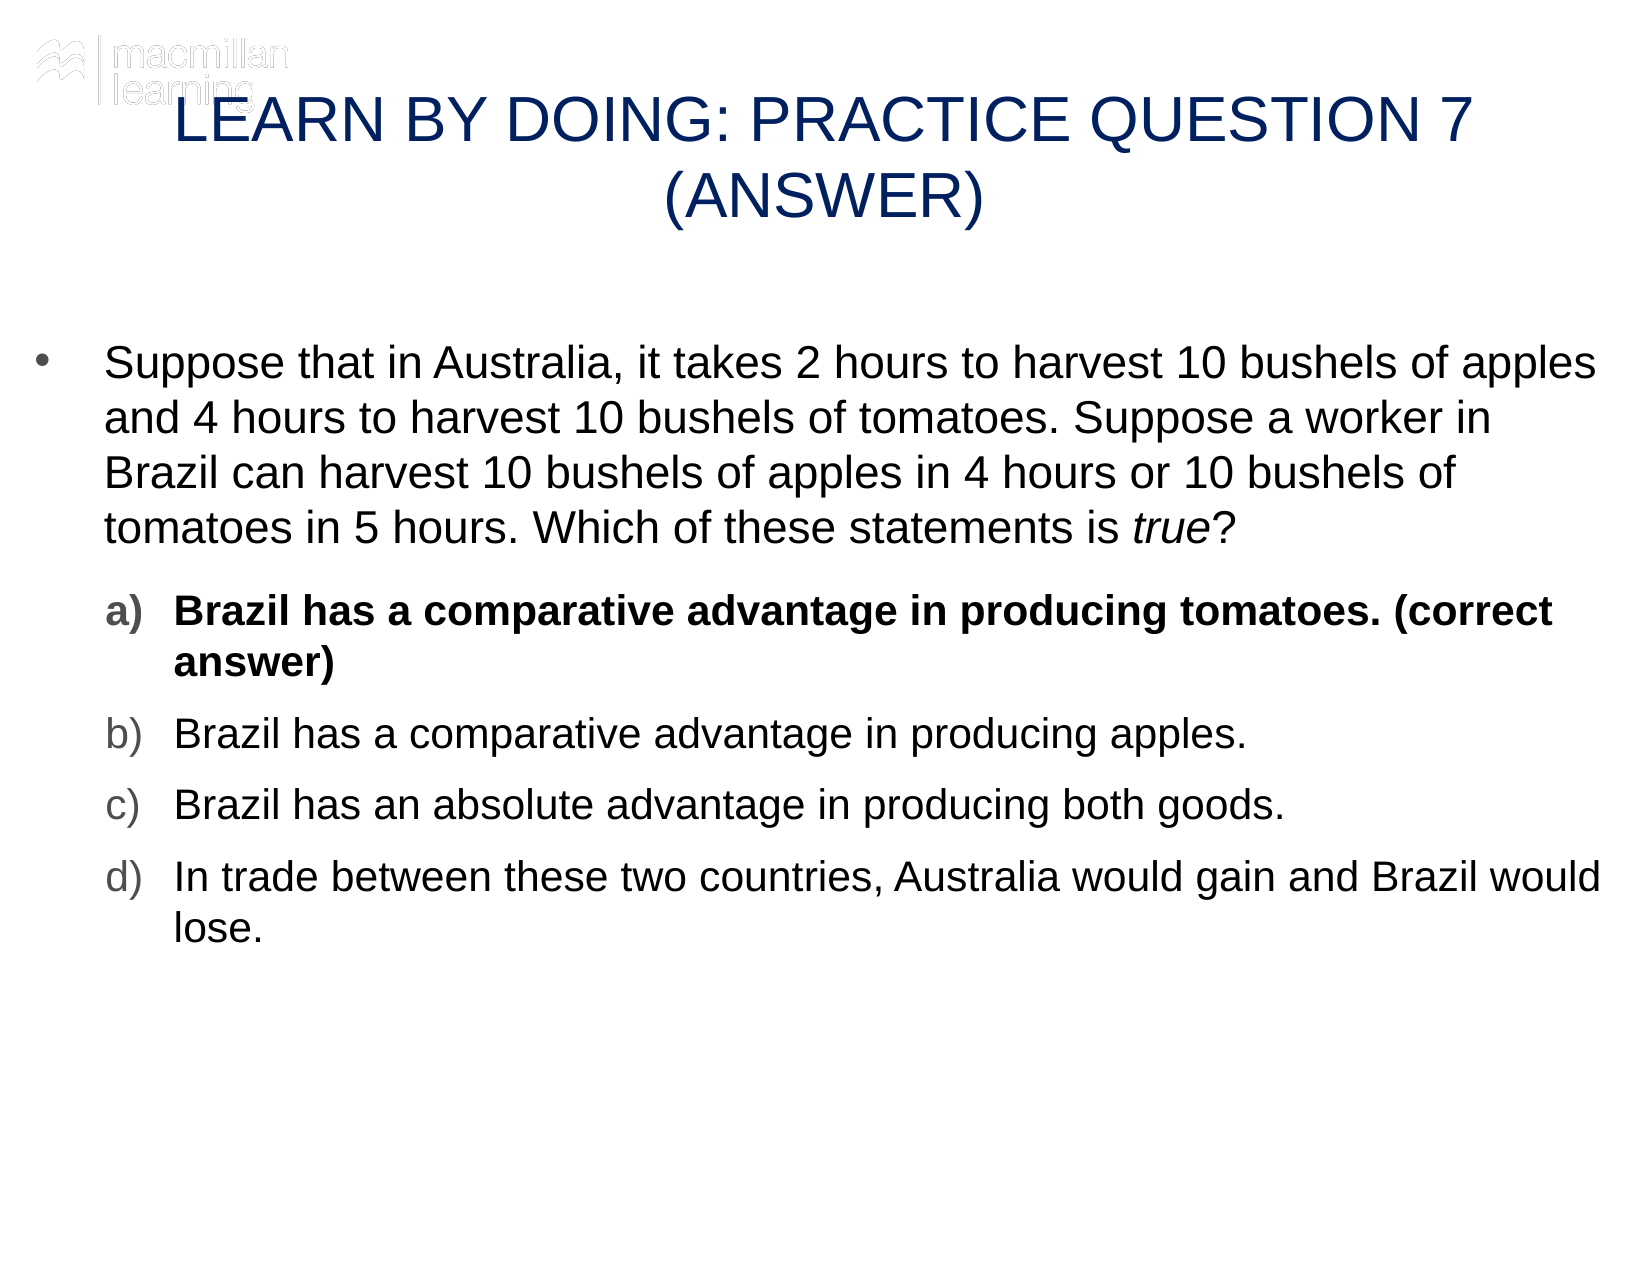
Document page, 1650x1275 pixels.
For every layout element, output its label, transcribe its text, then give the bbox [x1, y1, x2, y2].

picture [37, 35, 288, 62]
list Suppose that in Australia, it takes 2 hours to harvest 10 bushels of apples and 4 hours to harvest 10 bushels of tomatoes. Suppose a worker in Brazil can harvest 10 bushels of apples in 4 hours or 10 bushels of tomatoes in 5 hours. Which of these statements is true? Brazil has a comparative advantage in producing tomatoes. (correct answer) Brazil has a comparative advantage in producing apples. Brazil has an absolute advantage in producing both goods. In trade between these two countries, Australia would gain and Brazil would lose. [19, 317, 1628, 970]
title LEARN BY DOING: PRACTICE QUESTION 7 (ANSWER) [0, 62, 1650, 246]
